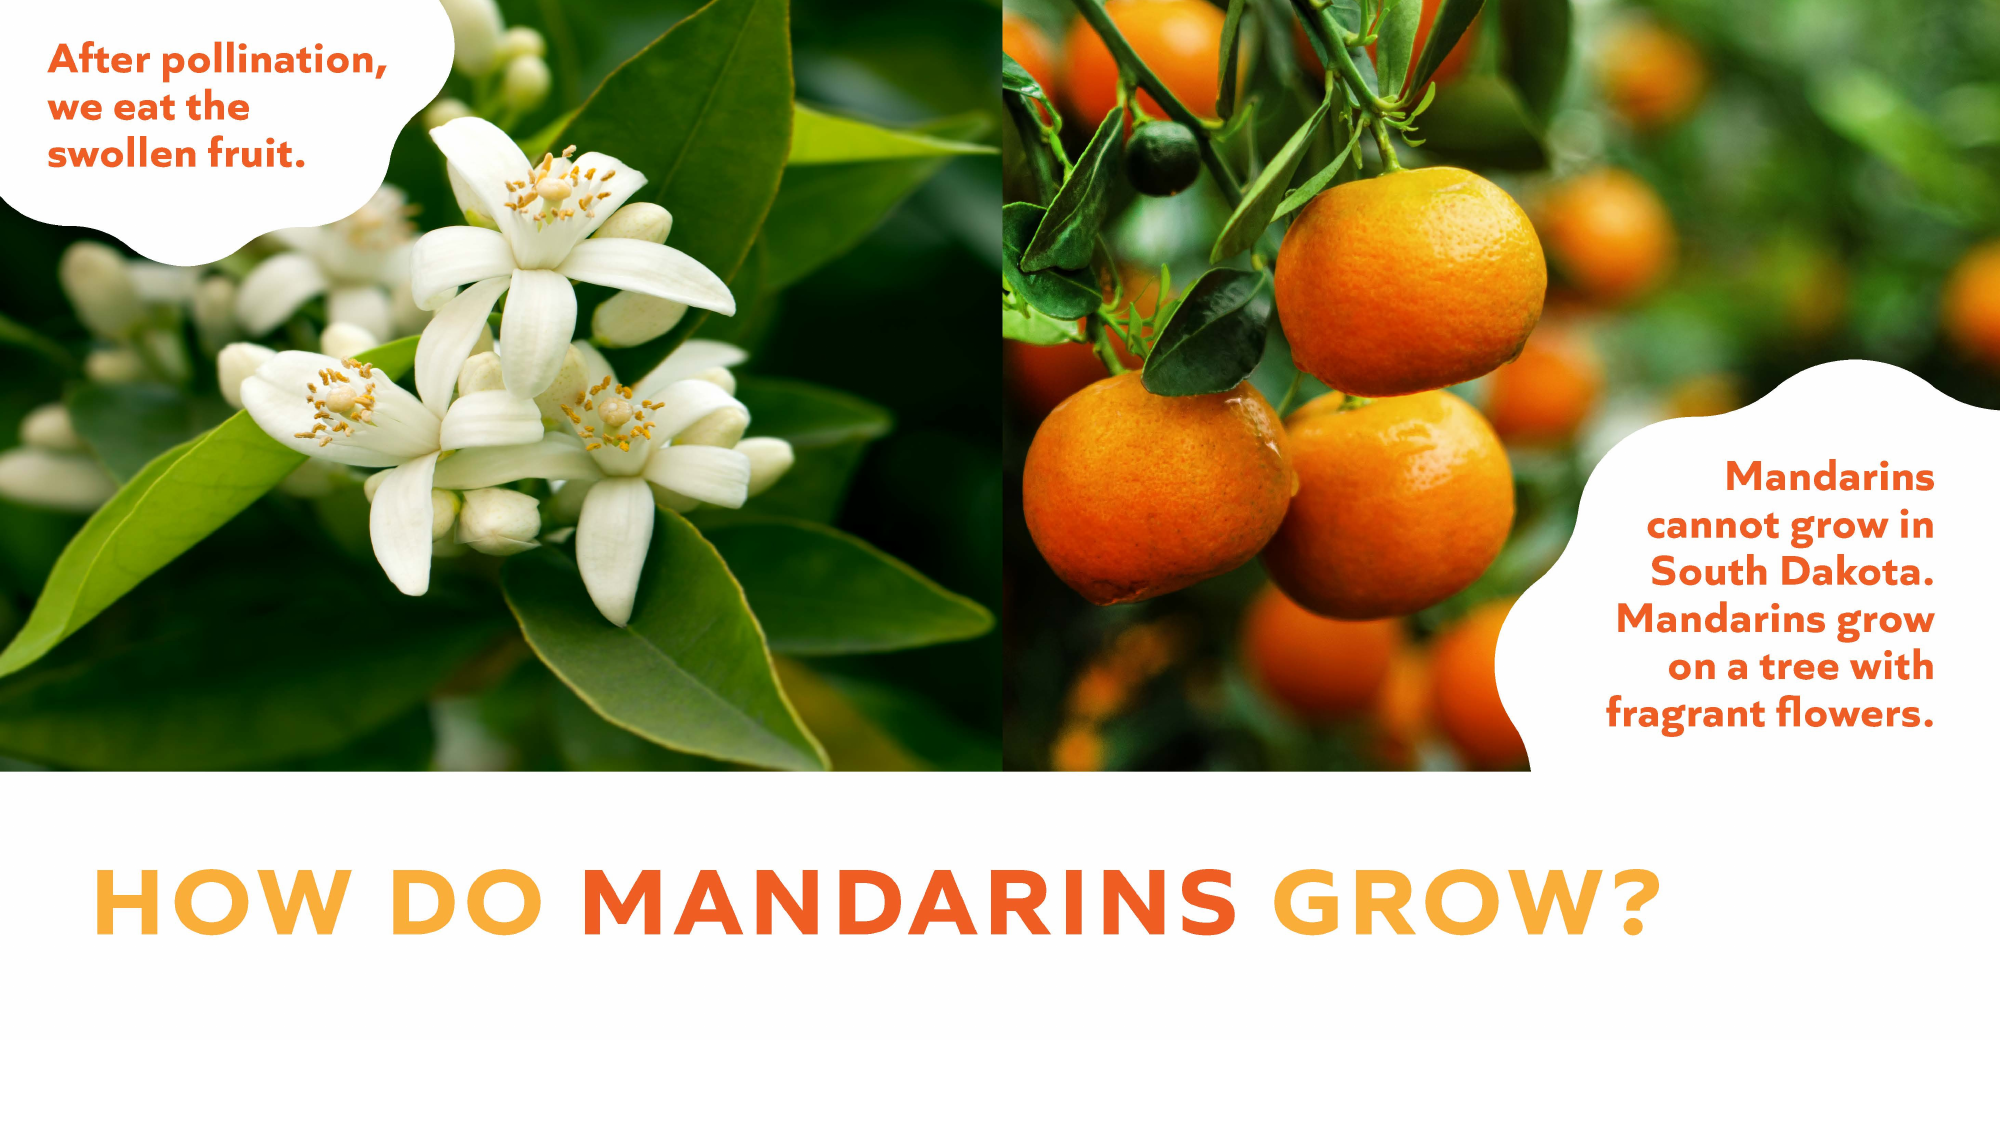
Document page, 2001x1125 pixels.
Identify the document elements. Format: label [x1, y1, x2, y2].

list [0, 0, 2000, 1040]
